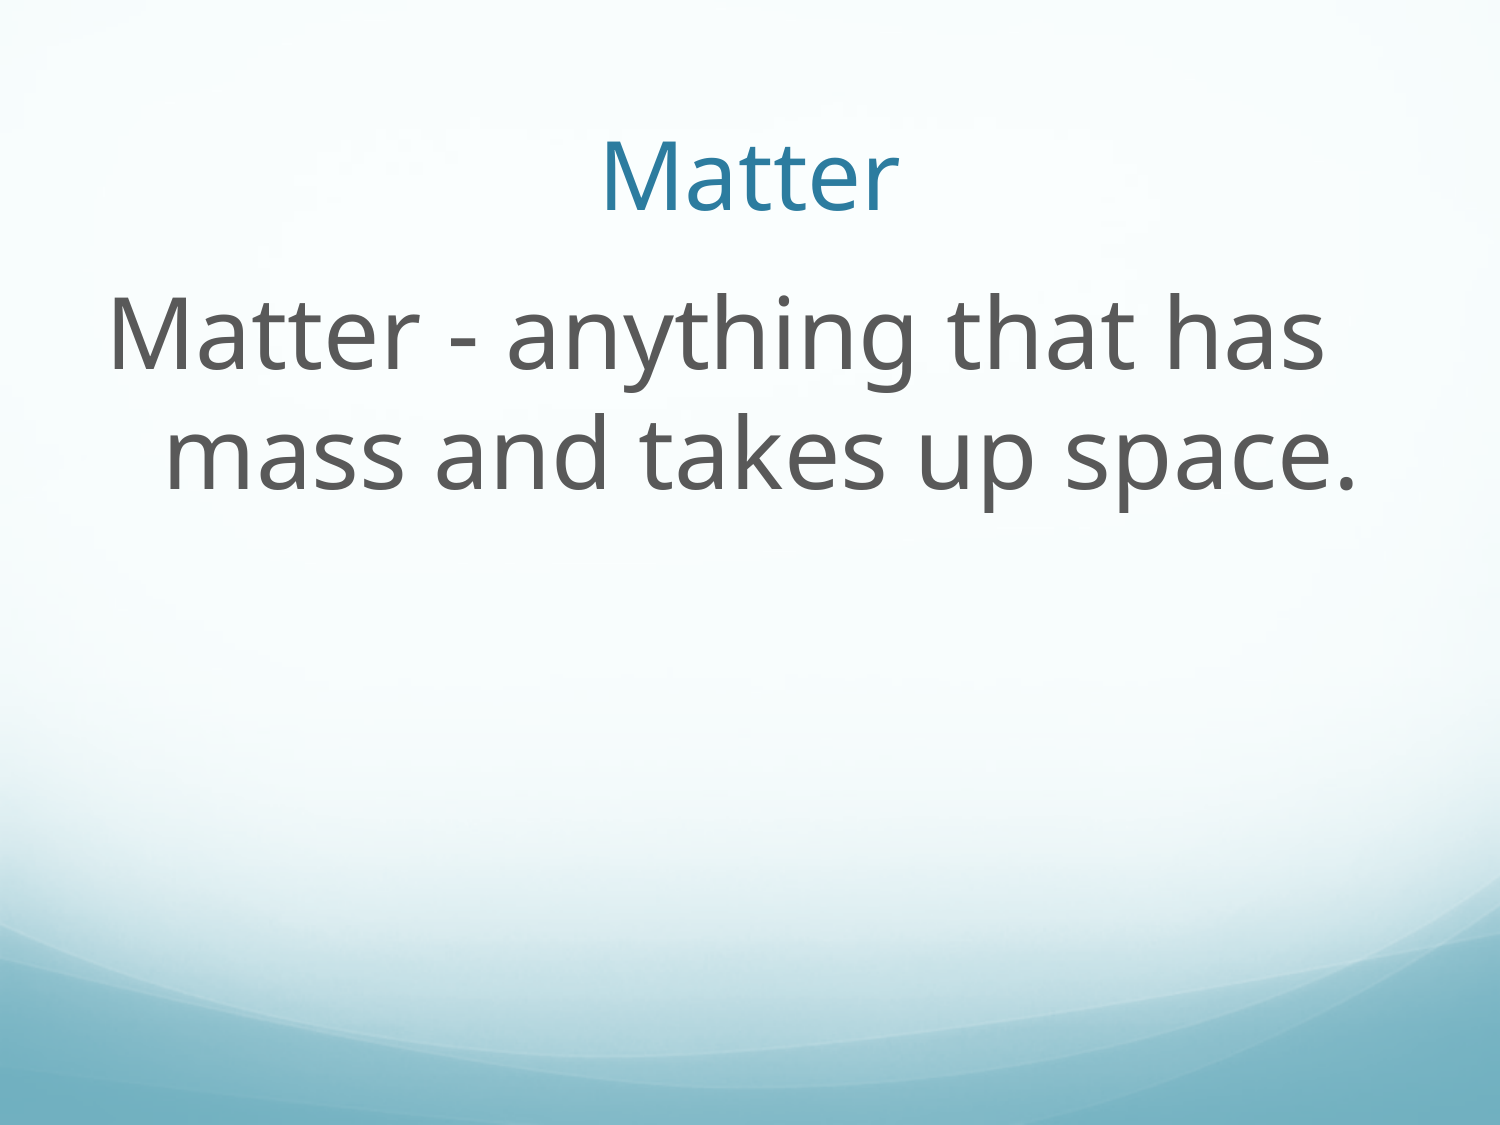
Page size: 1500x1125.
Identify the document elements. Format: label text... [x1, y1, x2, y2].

list Matter - anything that has mass and takes up space. [90, 262, 1410, 975]
title Matter [90, 17, 1410, 237]
